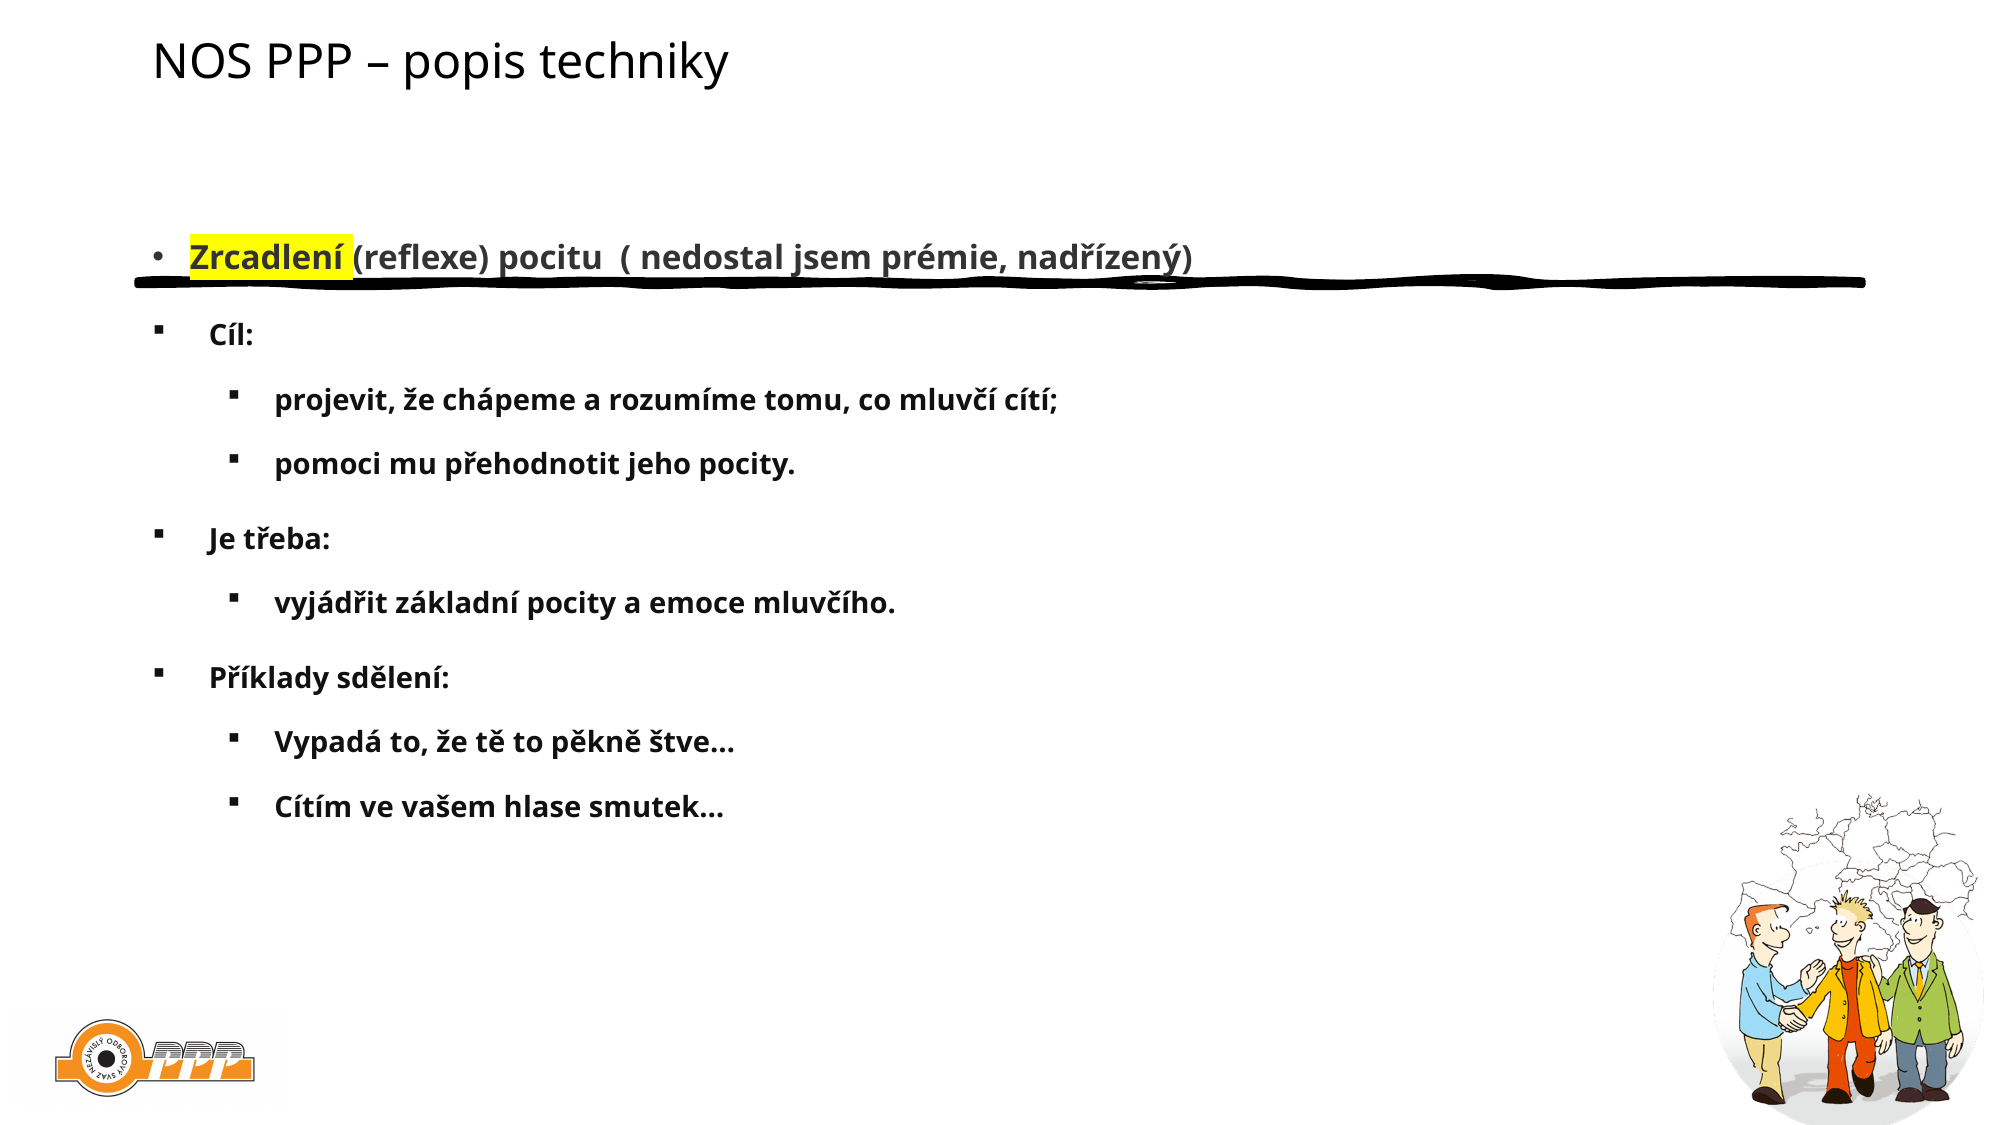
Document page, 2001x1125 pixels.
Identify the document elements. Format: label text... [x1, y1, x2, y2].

picture [11, 1008, 293, 1110]
picture [1707, 788, 1989, 1125]
list Zrcadlení (reflexe) pocitu ( nedostal jsem prémie, nadřízený) Cíl: projevit, že chápeme a rozumíme tomu, co mluvčí cítí; pomoci mu přehodnotit jeho pocity. Je třeba: vyjádřit základní pocity a emoce mluvčího. Příklady sdělení: Vypadá to, že tě to pěkně štve… Cítím ve vašem hlase smutek… [137, 226, 1863, 1056]
title NOS PPP – popis techniky [137, 22, 1747, 97]
